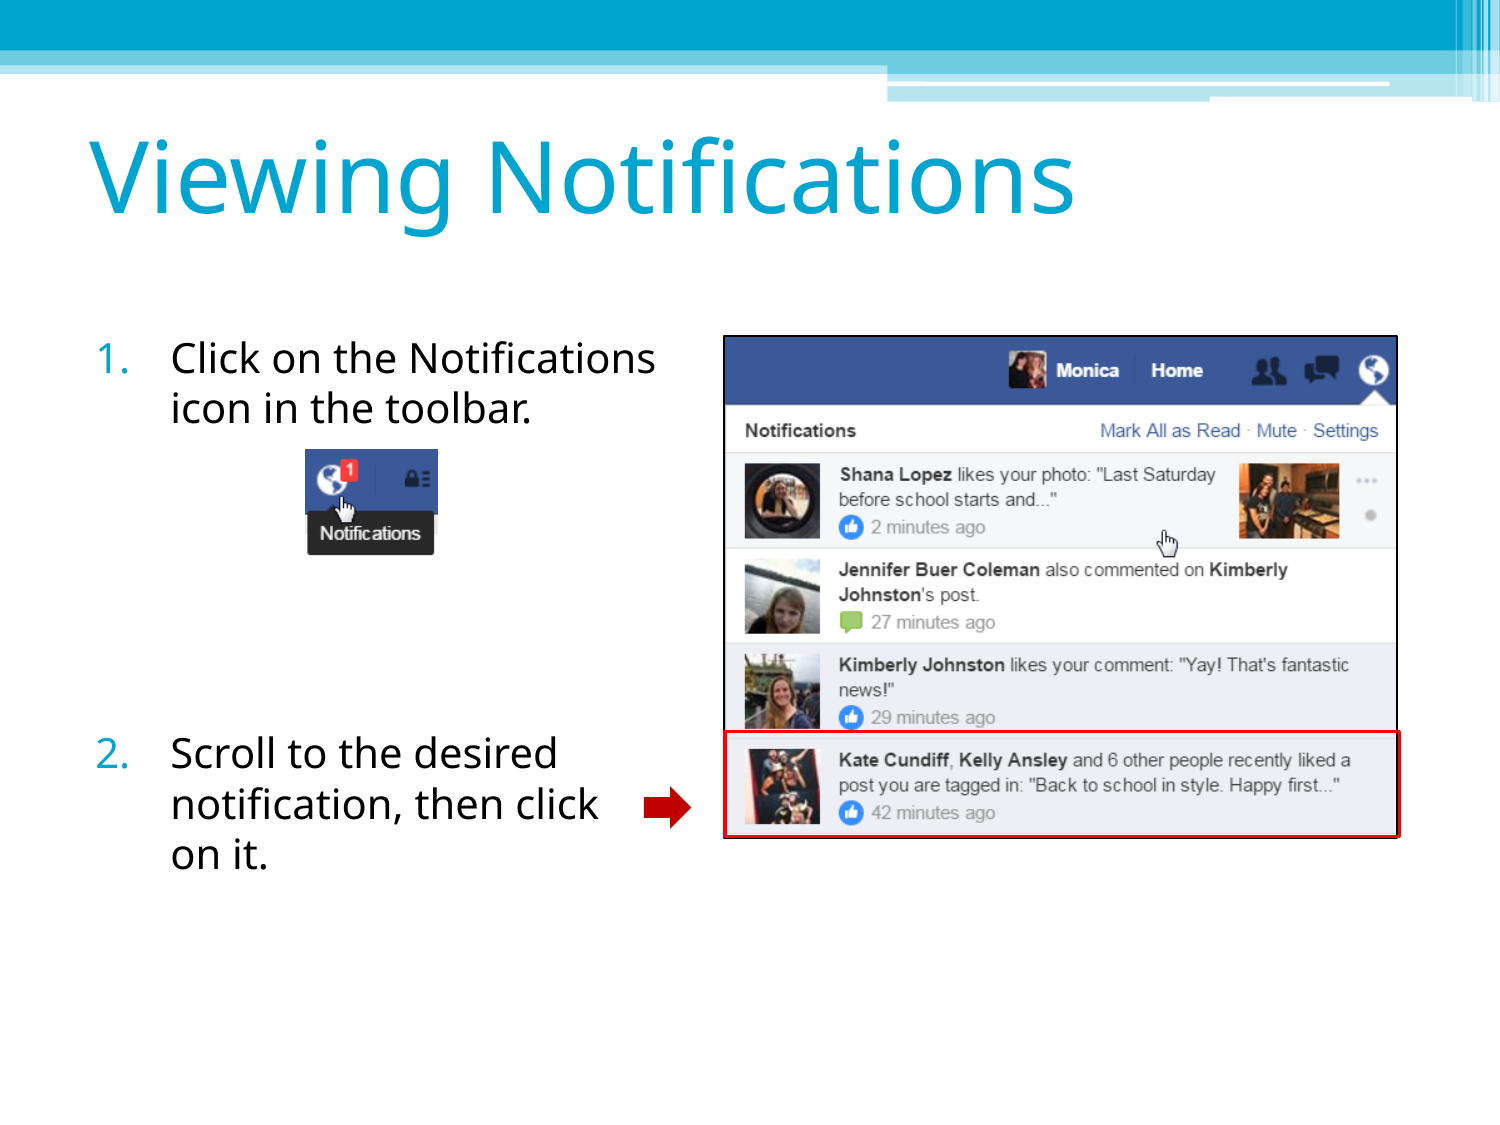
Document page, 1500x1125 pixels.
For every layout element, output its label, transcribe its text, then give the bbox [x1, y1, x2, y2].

picture [724, 337, 1397, 838]
picture [305, 449, 438, 559]
list Click on the Notifications icon in the toolbar. Scroll to the desired notification, then click on it. [80, 324, 700, 900]
text_box [643, 786, 692, 829]
title Viewing Notifications [75, 85, 1425, 261]
